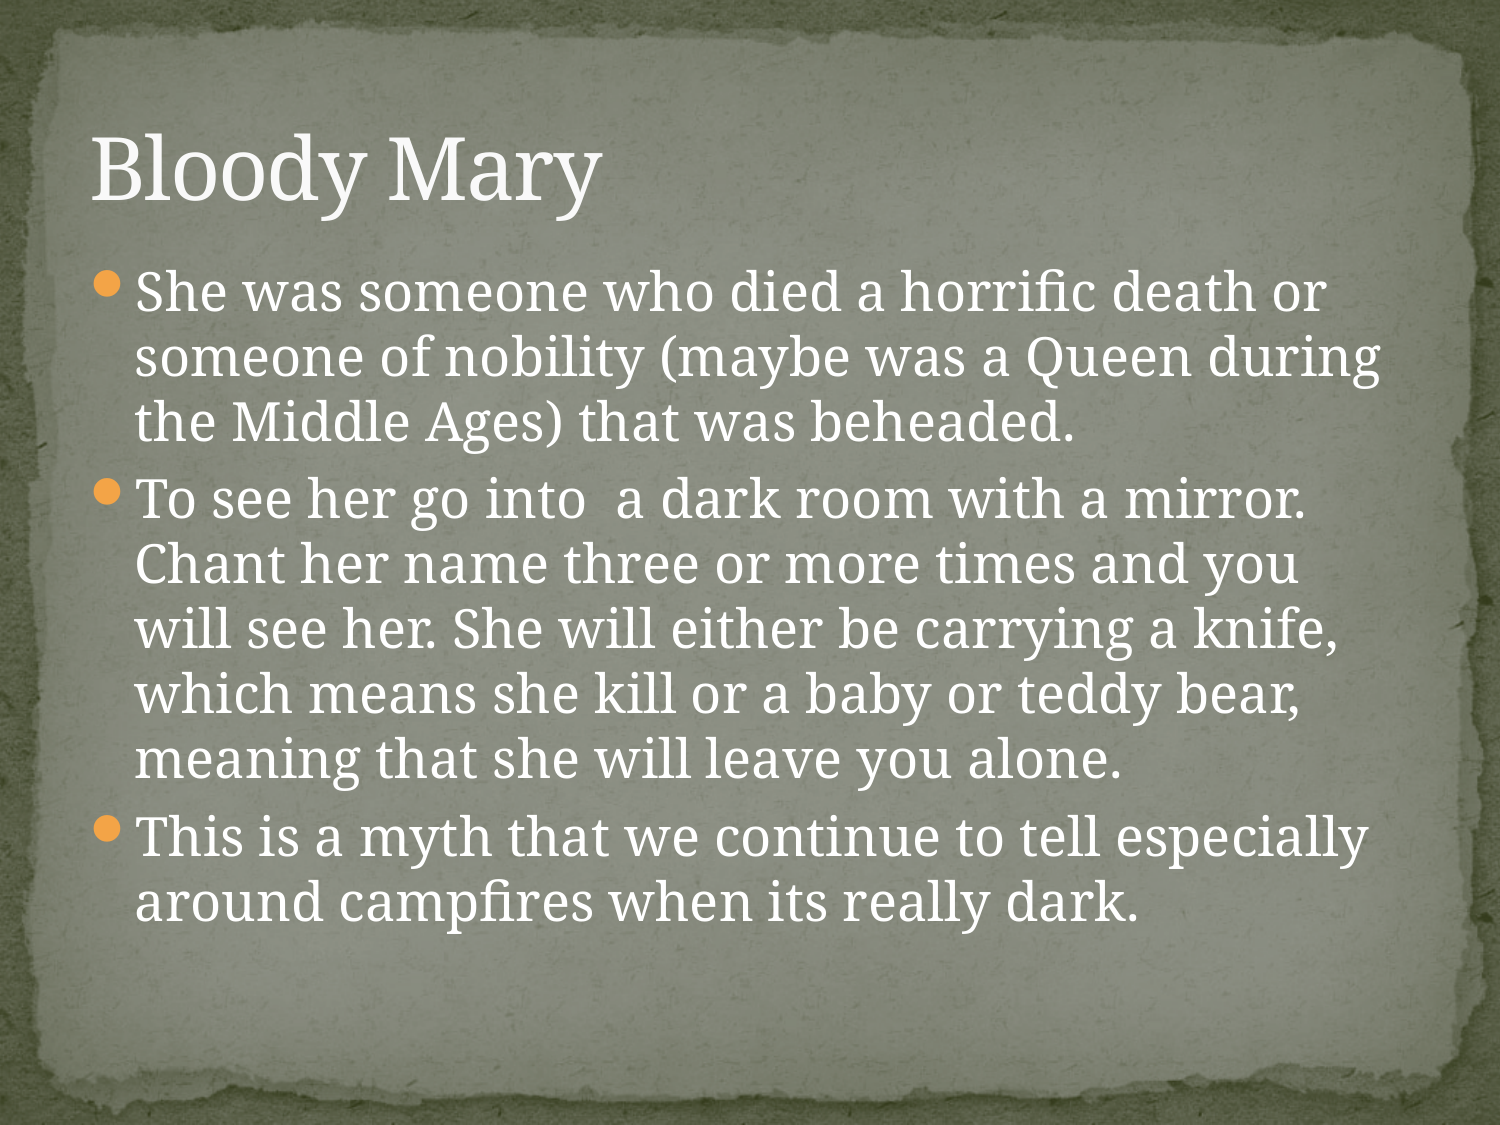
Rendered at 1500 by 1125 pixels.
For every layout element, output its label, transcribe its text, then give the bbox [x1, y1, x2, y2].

title Bloody Mary [74, 24, 1425, 225]
list She was someone who died a horrific death or someone of nobility (maybe was a Queen during the Middle Ages) that was beheaded. To see her go into a dark room with a mirror. Chant her name three or more times and you will see her. She will either be carrying a knife, which means she kill or a baby or teddy bear, meaning that she will leave you alone. This is a myth that we continue to tell especially around campfires when its really dark. [75, 249, 1425, 1000]
